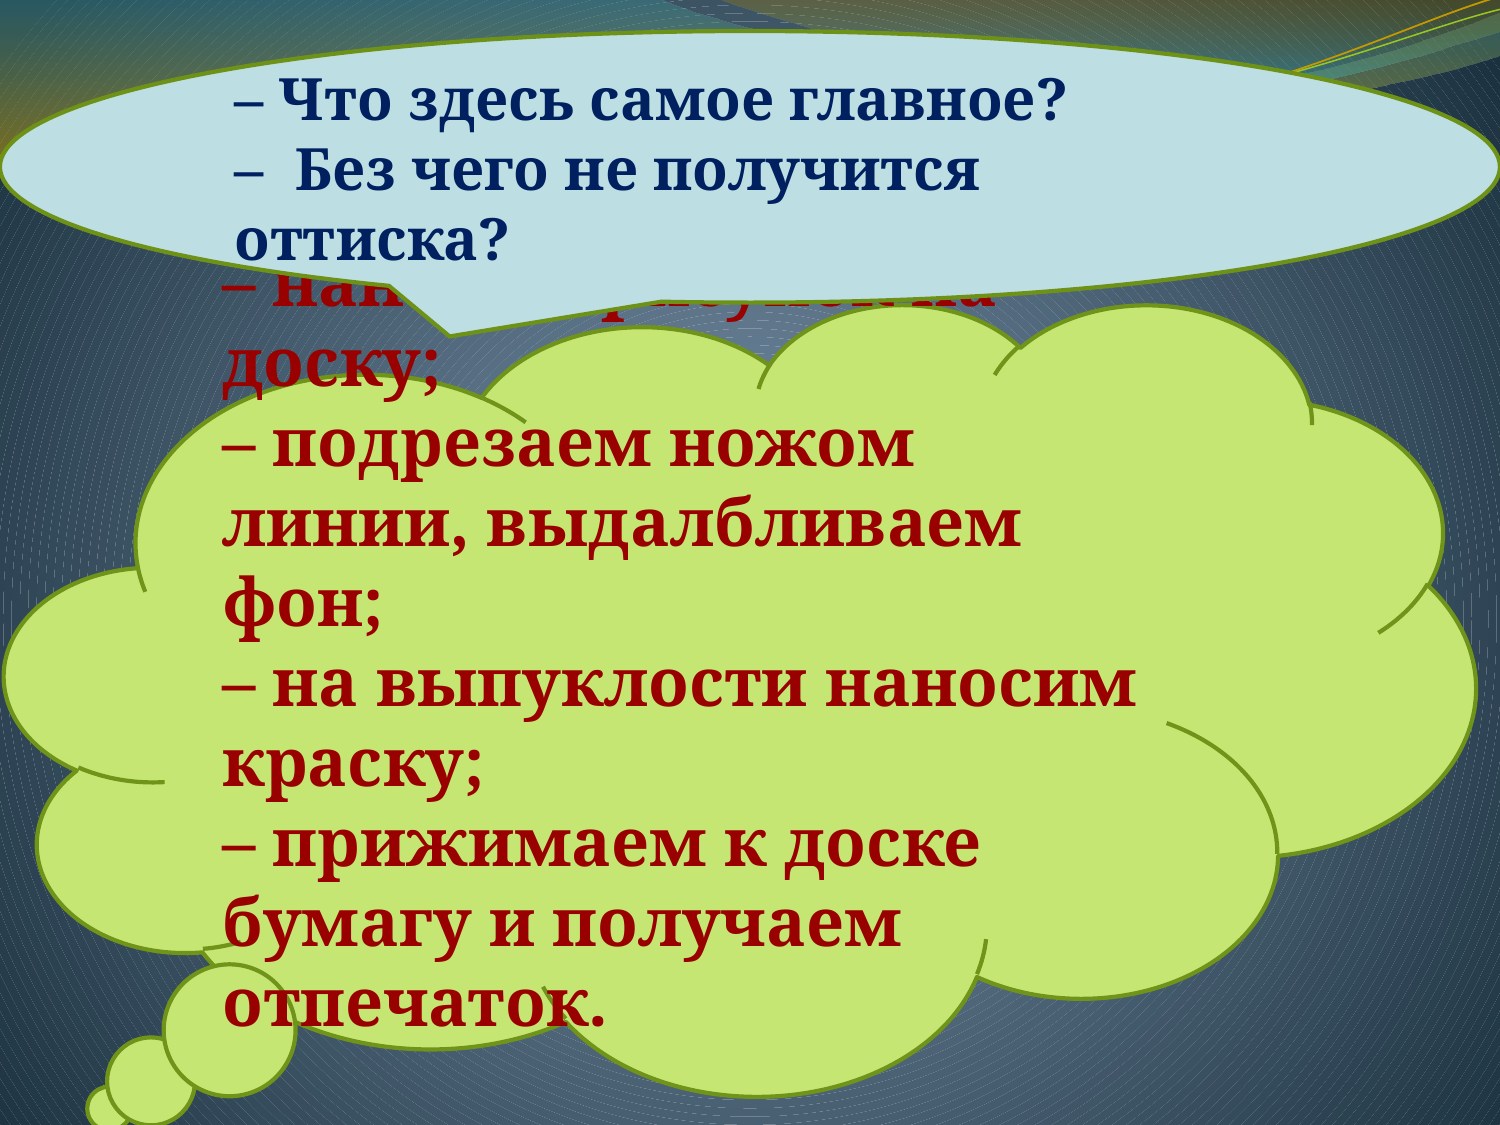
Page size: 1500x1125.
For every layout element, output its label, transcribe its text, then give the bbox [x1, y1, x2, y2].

title Проверь себя [86, 42, 441, 103]
text_box – наносим рисунок на доску; – подрезаем ножом линии, выдалбливаем фон; – на выпуклости наносим краску; – прижимаем к доске бумагу и получаем отпечаток. [1, 303, 1479, 1125]
title Проверь себя [1059, 42, 1363, 88]
text_box – Что здесь самое главное? – Без чего не получится оттиска? [0, 31, 1500, 337]
